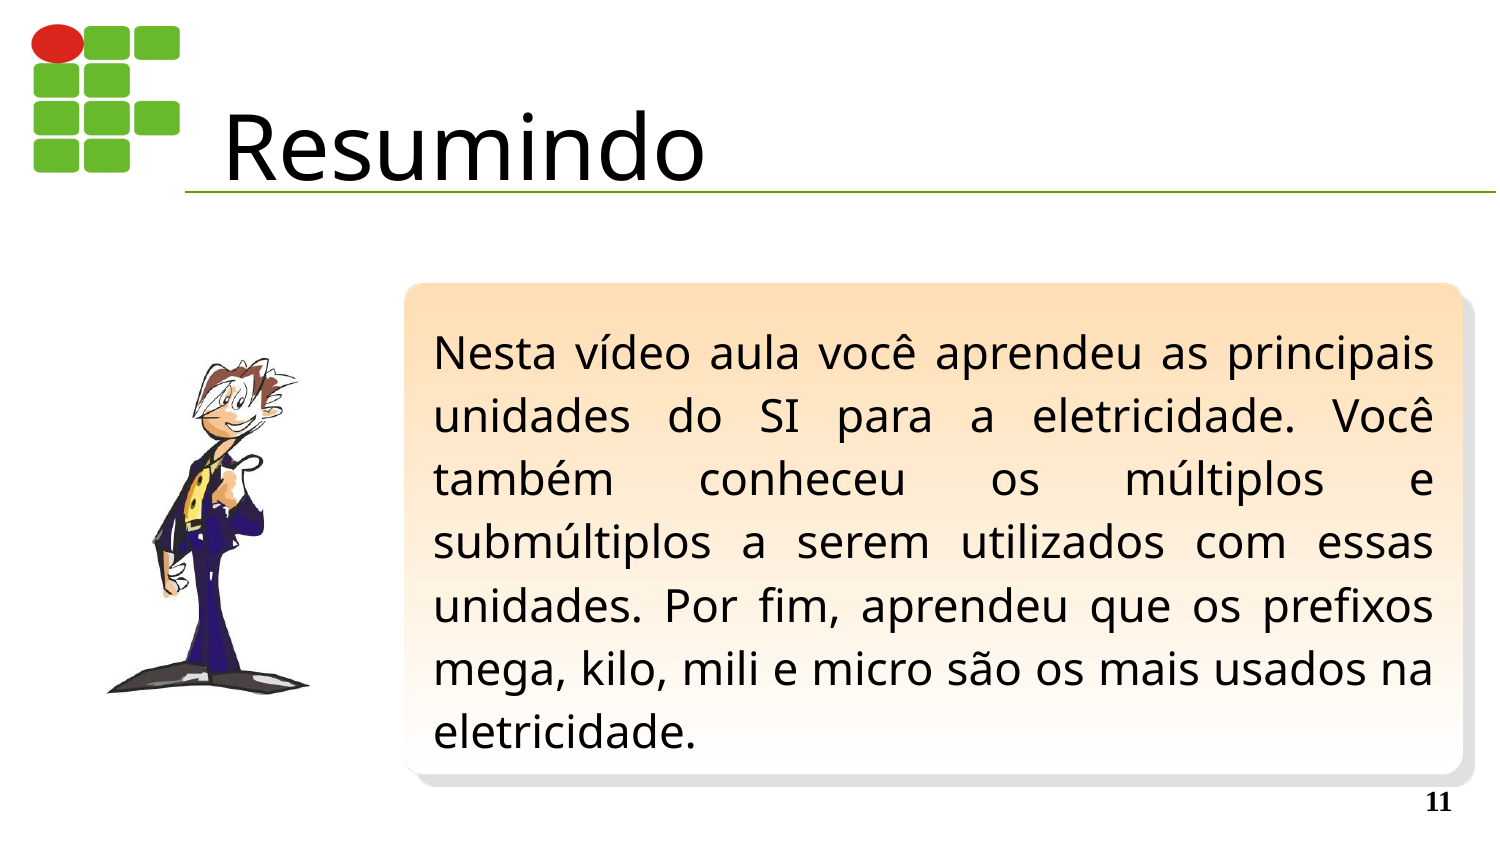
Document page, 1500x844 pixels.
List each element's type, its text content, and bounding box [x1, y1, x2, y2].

picture [29, 23, 182, 174]
picture [404, 283, 1476, 787]
text_box ‹#› [1155, 795, 1468, 825]
picture [106, 357, 310, 695]
title Resumindo [206, 26, 1468, 207]
